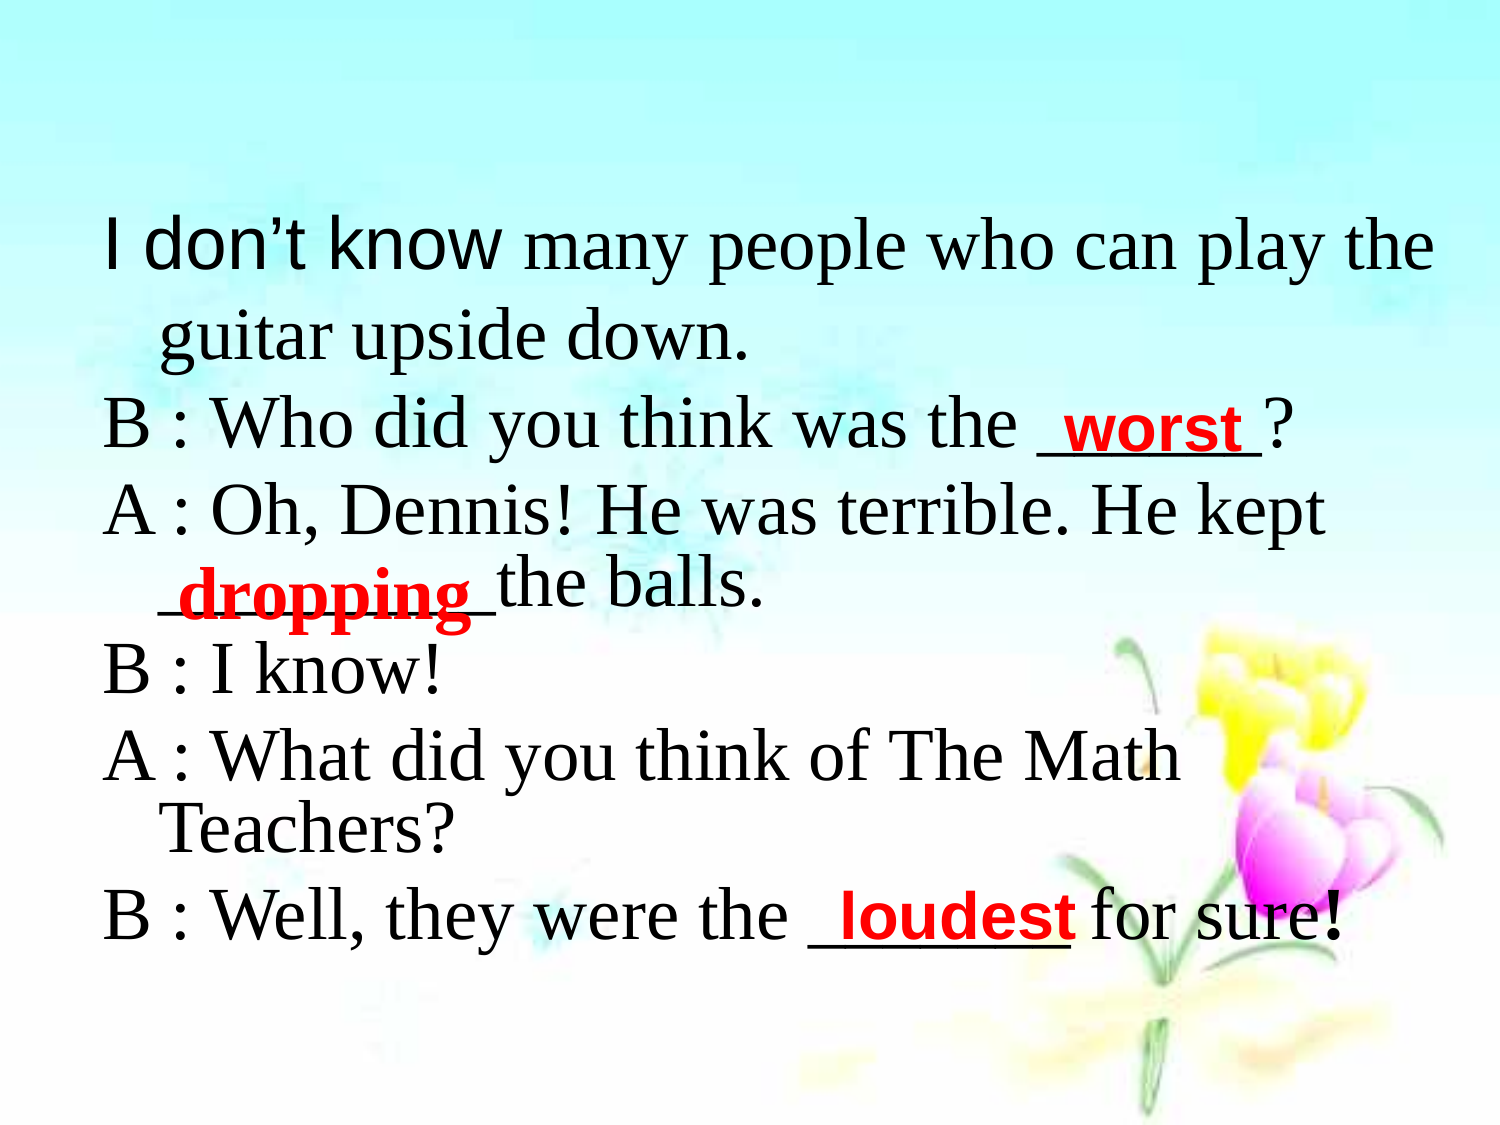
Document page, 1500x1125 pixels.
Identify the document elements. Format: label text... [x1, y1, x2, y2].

text_box dropping [162, 537, 563, 643]
picture [0, 0, 1500, 1125]
text_box I don’t know many people who can play the guitar upside down. B : Who did you think was the ______? A : Oh, Dennis! He was terrible. He kept _________the balls. B : I know! A : What did you think of The Math Teachers? B : Well, they were the _______ for sure! [87, 187, 1500, 1067]
text_box worst [1049, 377, 1293, 473]
text_box loudest [825, 865, 1102, 960]
